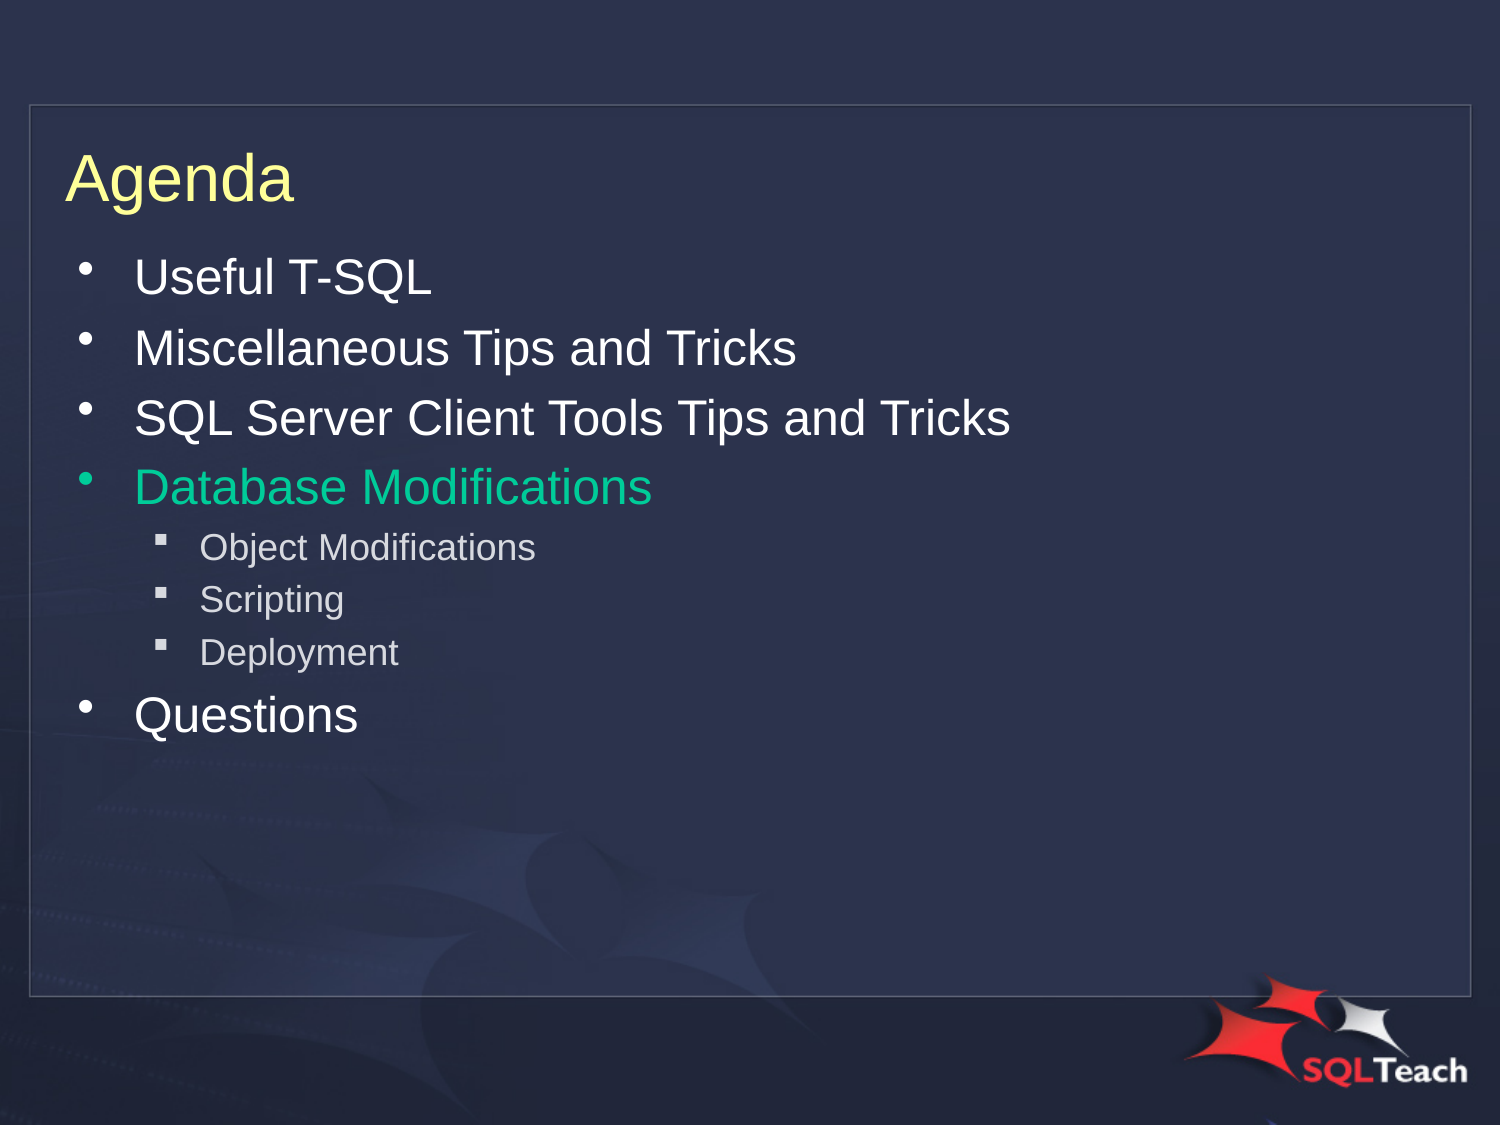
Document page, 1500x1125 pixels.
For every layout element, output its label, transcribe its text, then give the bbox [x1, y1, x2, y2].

picture [0, 0, 1500, 1125]
title Agenda [49, 137, 1326, 213]
list Useful T-SQL Miscellaneous Tips and Tricks SQL Server Client Tools Tips and Tricks Database Modifications Object Modifications Scripting Deployment Questions [62, 237, 1439, 961]
